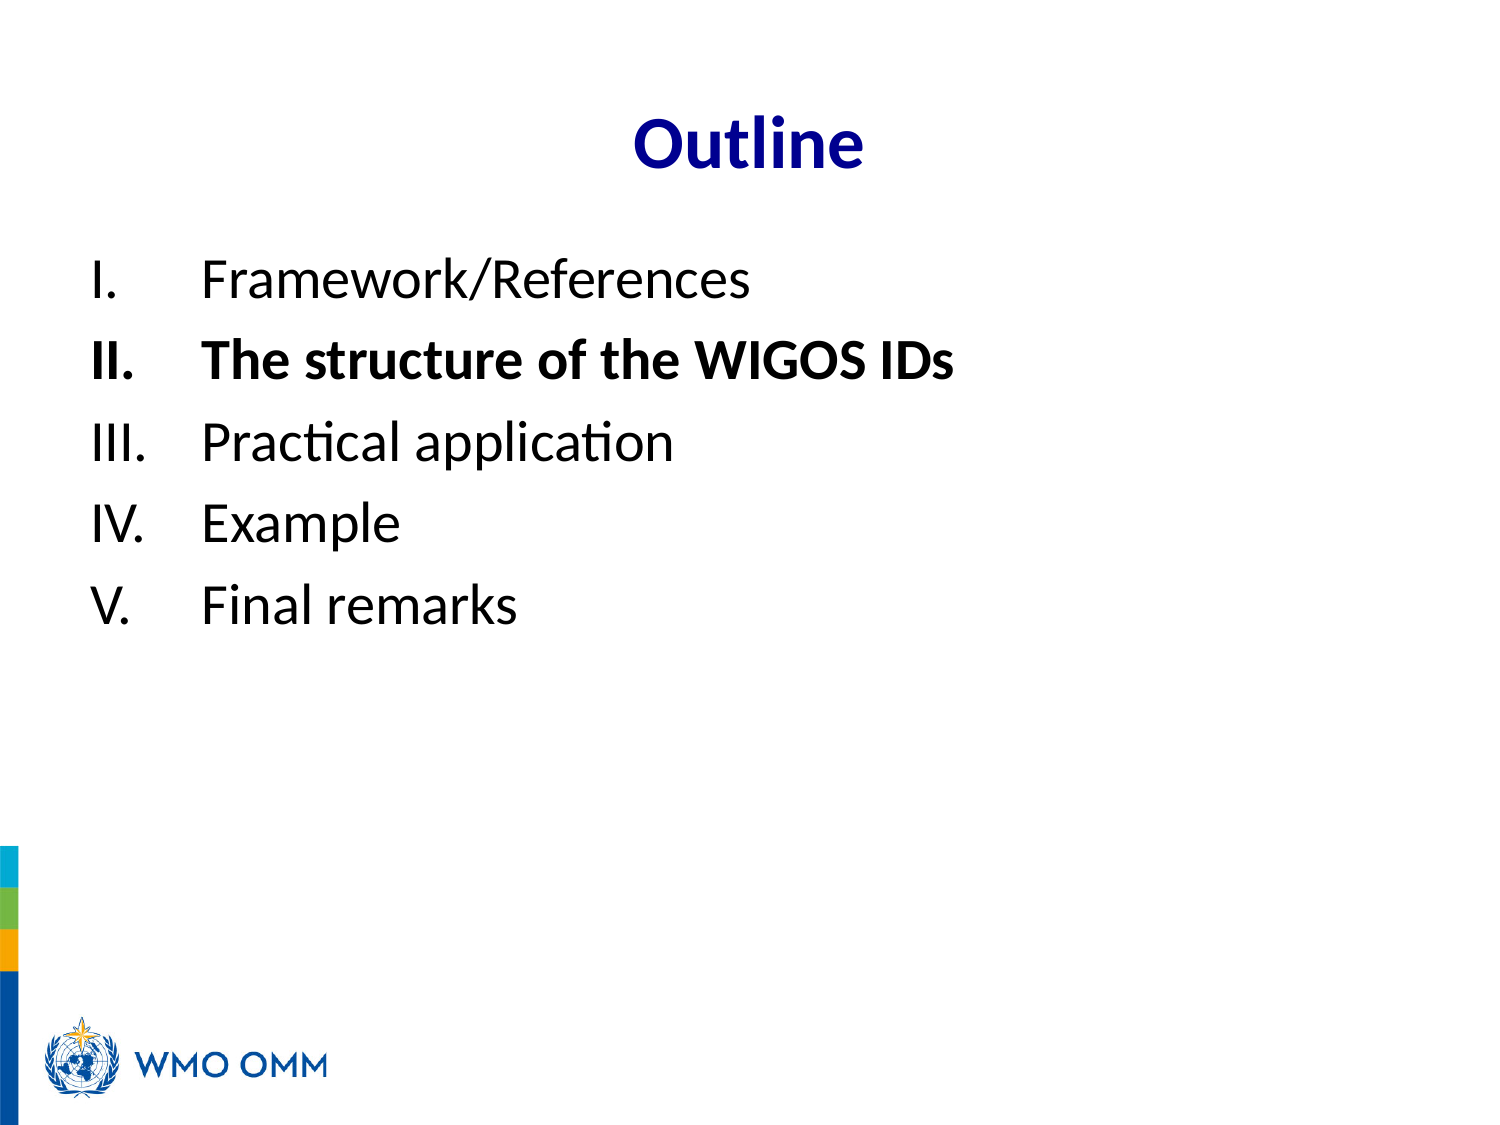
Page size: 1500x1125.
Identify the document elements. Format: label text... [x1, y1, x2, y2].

picture [0, 845, 327, 1125]
title Outline [75, 45, 1425, 232]
list Framework/References The structure of the WIGOS IDs Practical application Example Final remarks [75, 232, 1425, 1005]
